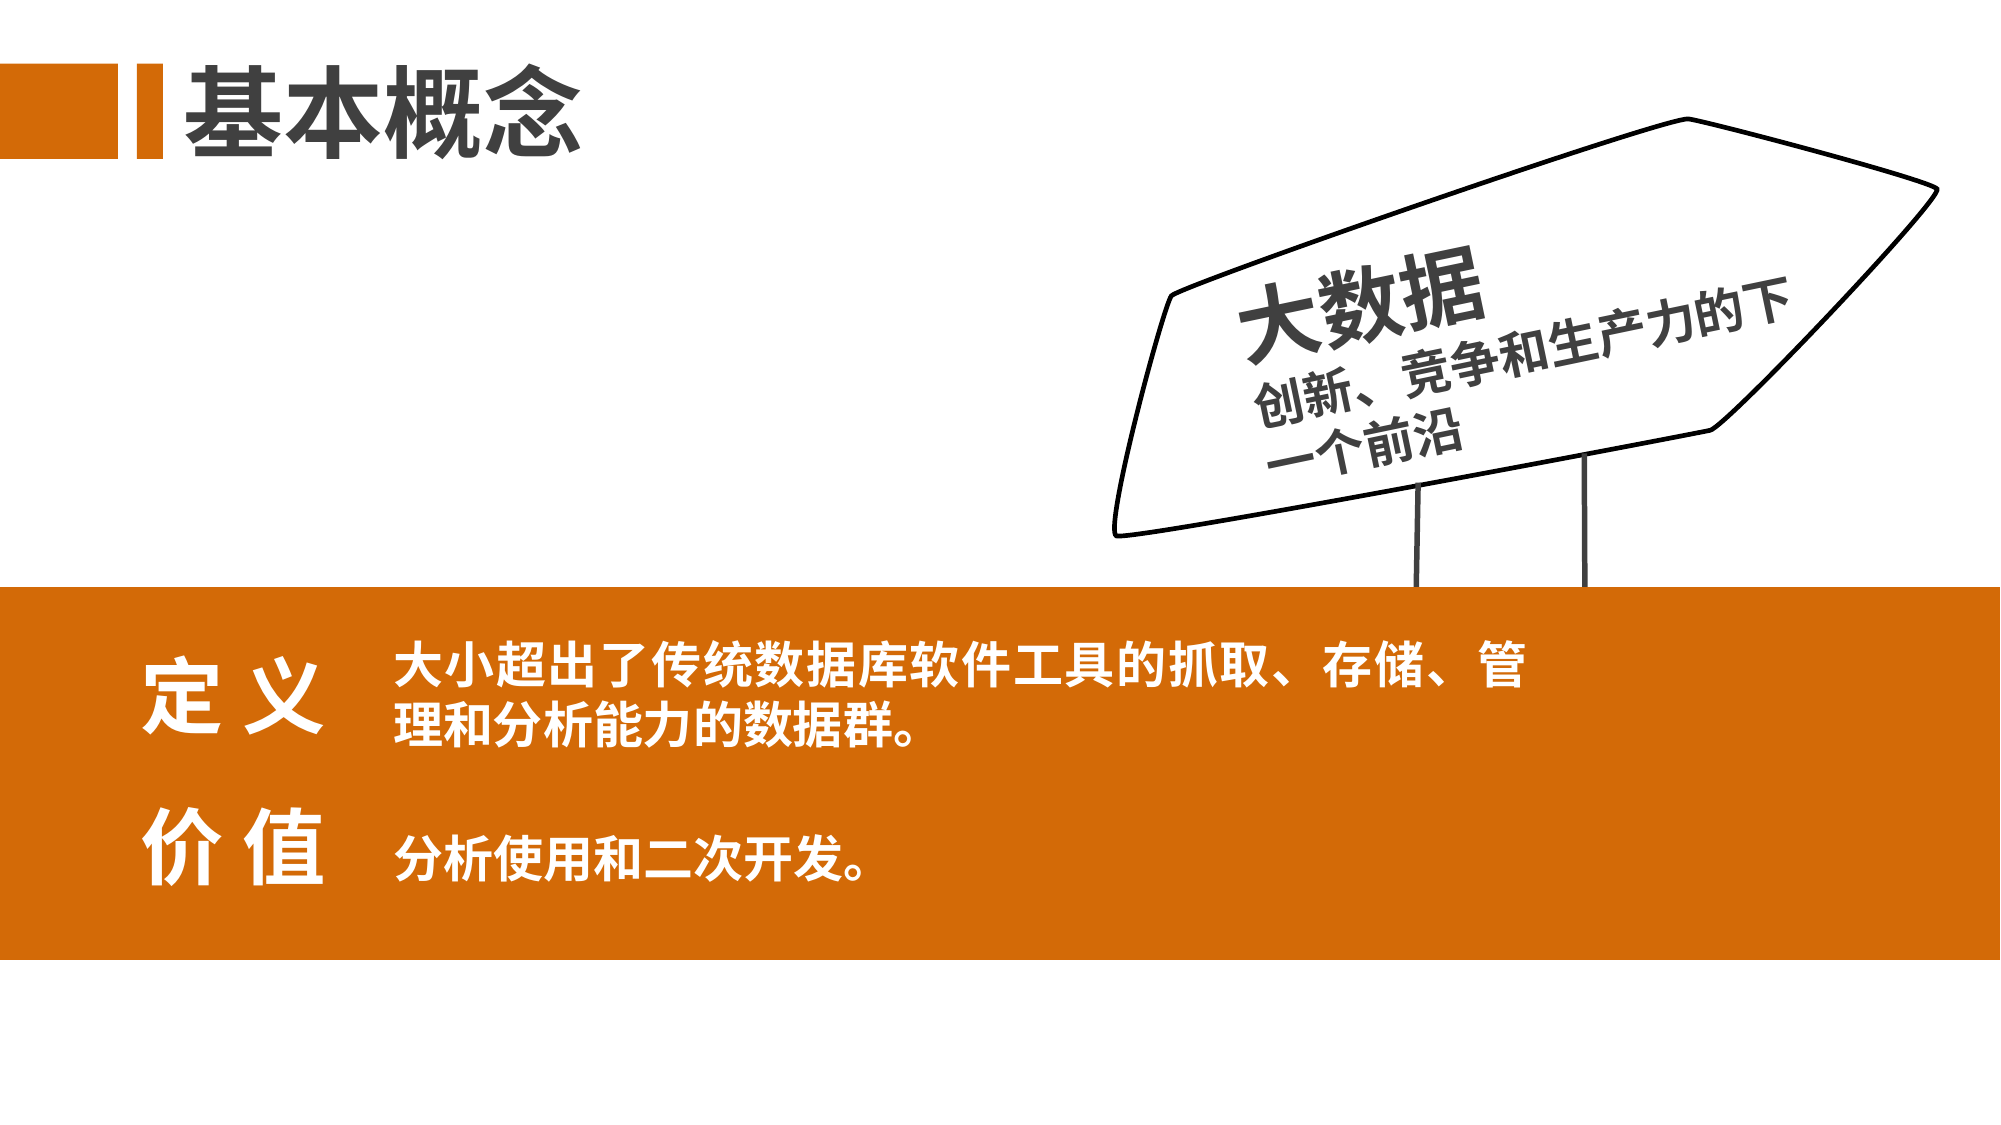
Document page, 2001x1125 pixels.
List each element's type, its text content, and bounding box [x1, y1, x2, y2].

text_box 分析使用和二次开发。 [378, 802, 1559, 895]
text_box [1227, 117, 1812, 272]
text_box 大数据 创新、竞争和生产力的下一个前沿 [1211, 146, 1875, 506]
text_box 大小超出了传统数据库软件工具的抓取、存储、管理和分析能力的数据群。 [378, 626, 1544, 762]
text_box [0, 63, 163, 160]
text_box 价 值 [87, 787, 379, 903]
text_box 基本概念 [168, 43, 599, 178]
text_box [1113, 278, 1742, 538]
text_box [1829, 153, 1939, 287]
text_box 定 义 [87, 636, 379, 752]
text_box [0, 586, 2000, 961]
